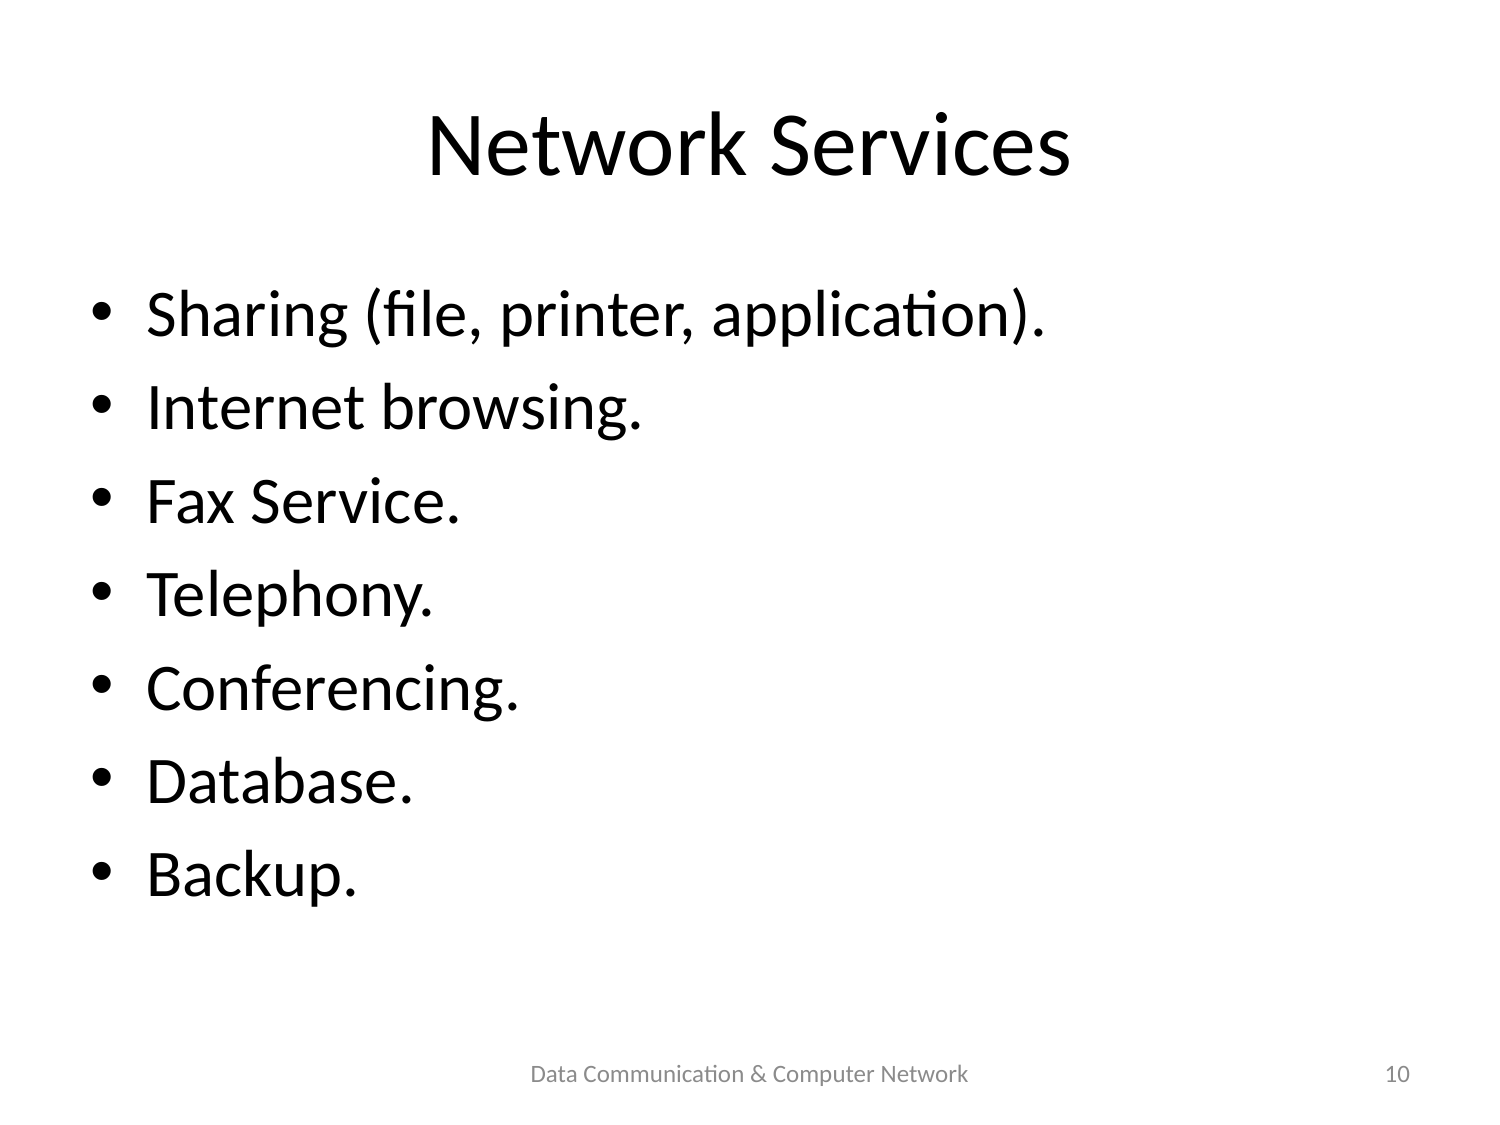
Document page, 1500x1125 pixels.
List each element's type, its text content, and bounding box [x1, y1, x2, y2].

title Network Services [75, 45, 1425, 233]
slide_number 10 [1074, 1042, 1425, 1103]
footer Data Communication & Computer Network [512, 1042, 988, 1103]
list Sharing (file, printer, application). Internet browsing. Fax Service. Telephony. Conferencing. Database. Backup. [75, 262, 1425, 1005]
